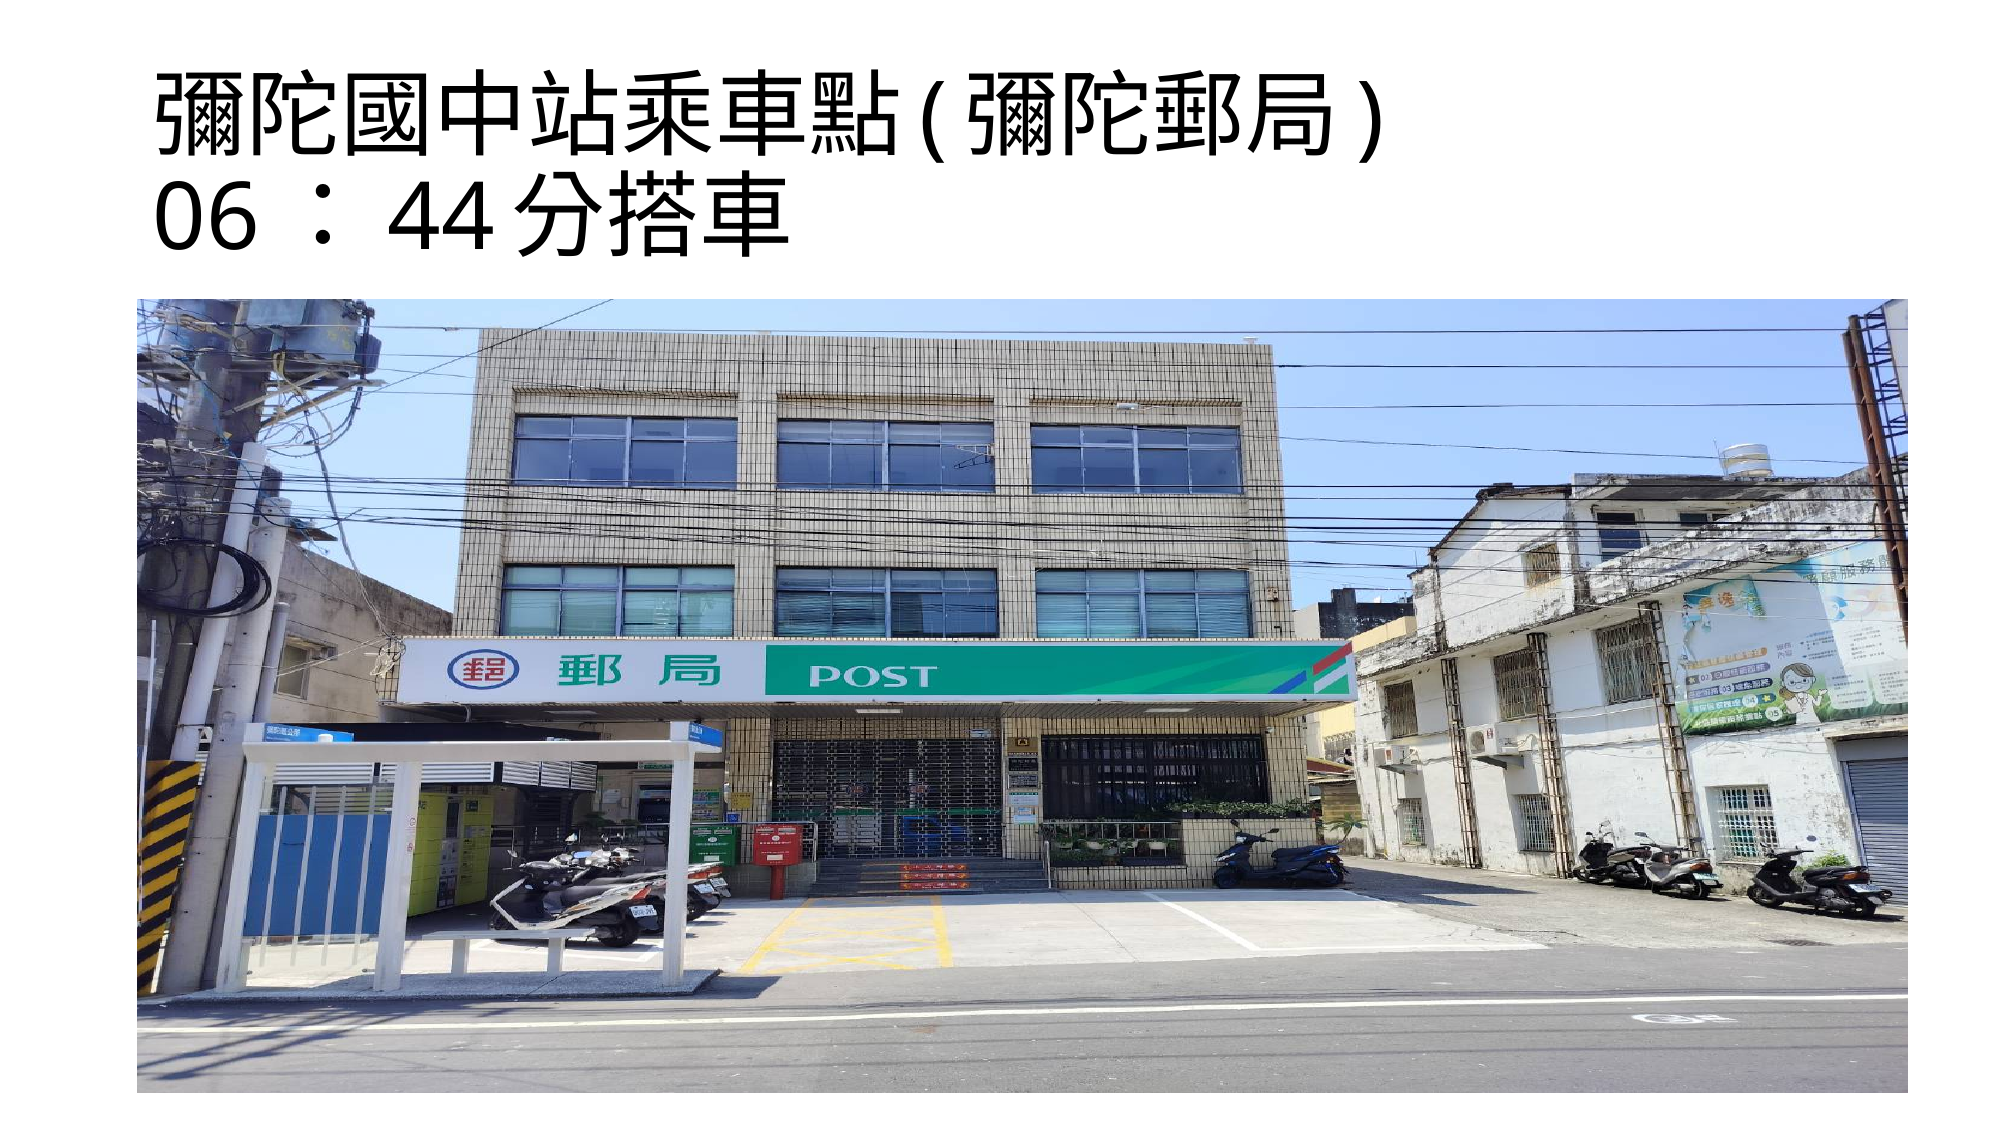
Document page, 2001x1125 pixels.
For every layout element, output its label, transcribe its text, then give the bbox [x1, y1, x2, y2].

title 彌陀國中站乘車點(彌陀郵局) 06：44分搭車 [137, 59, 1863, 278]
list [137, 299, 1908, 1093]
